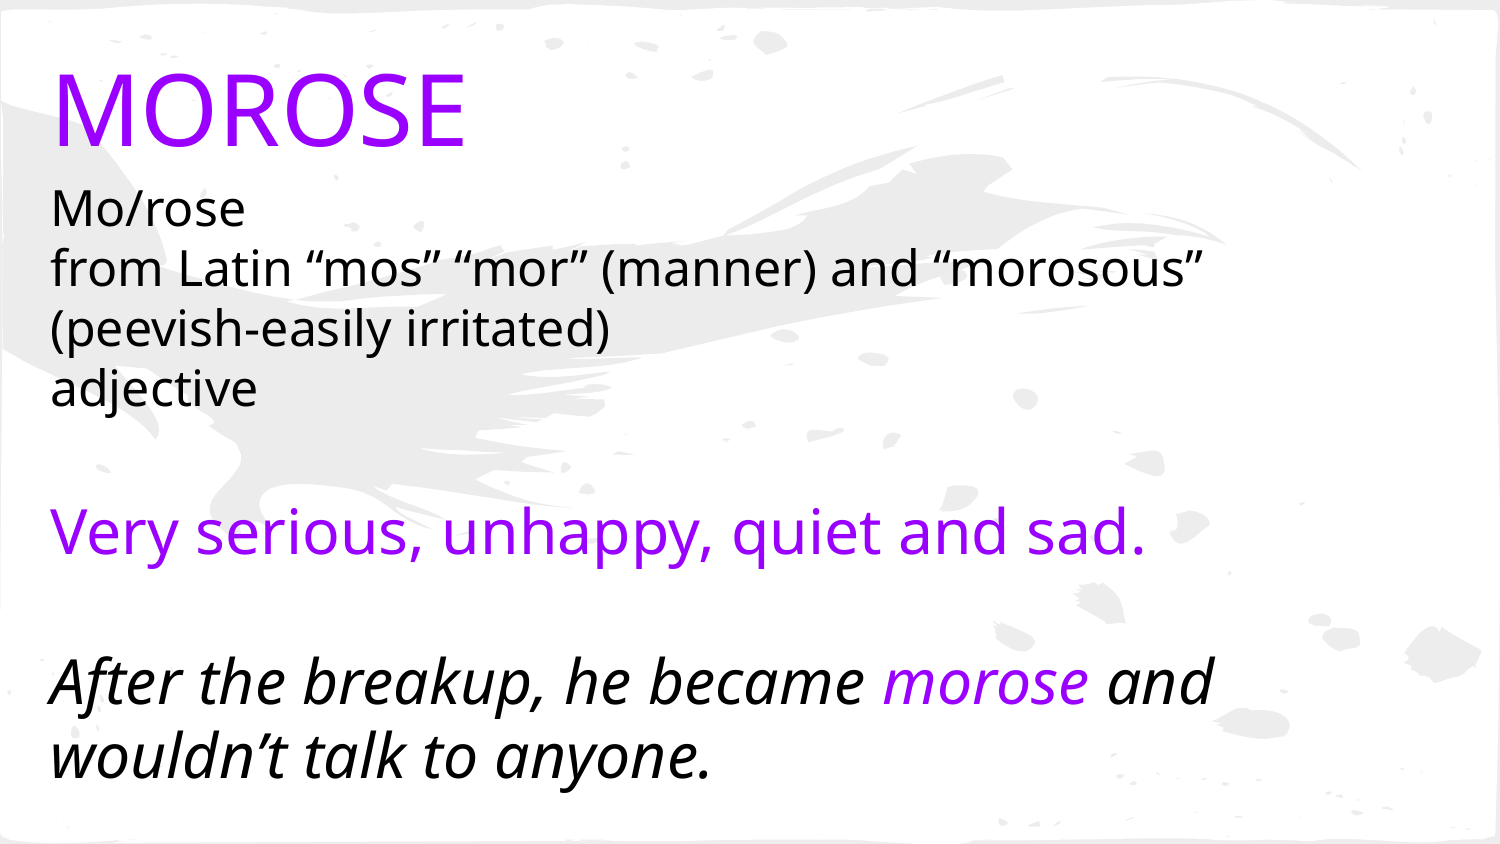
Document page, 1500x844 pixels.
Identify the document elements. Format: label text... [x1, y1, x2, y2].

text_box Mo/rose from Latin “mos” “mor” (manner) and “morosous” (peevish-easily irritated) adjective Very serious, unhappy, quiet and sad. After the breakup, he became morose and wouldn’t talk to anyone. [35, 161, 1443, 804]
title MOROSE [35, 30, 1386, 161]
